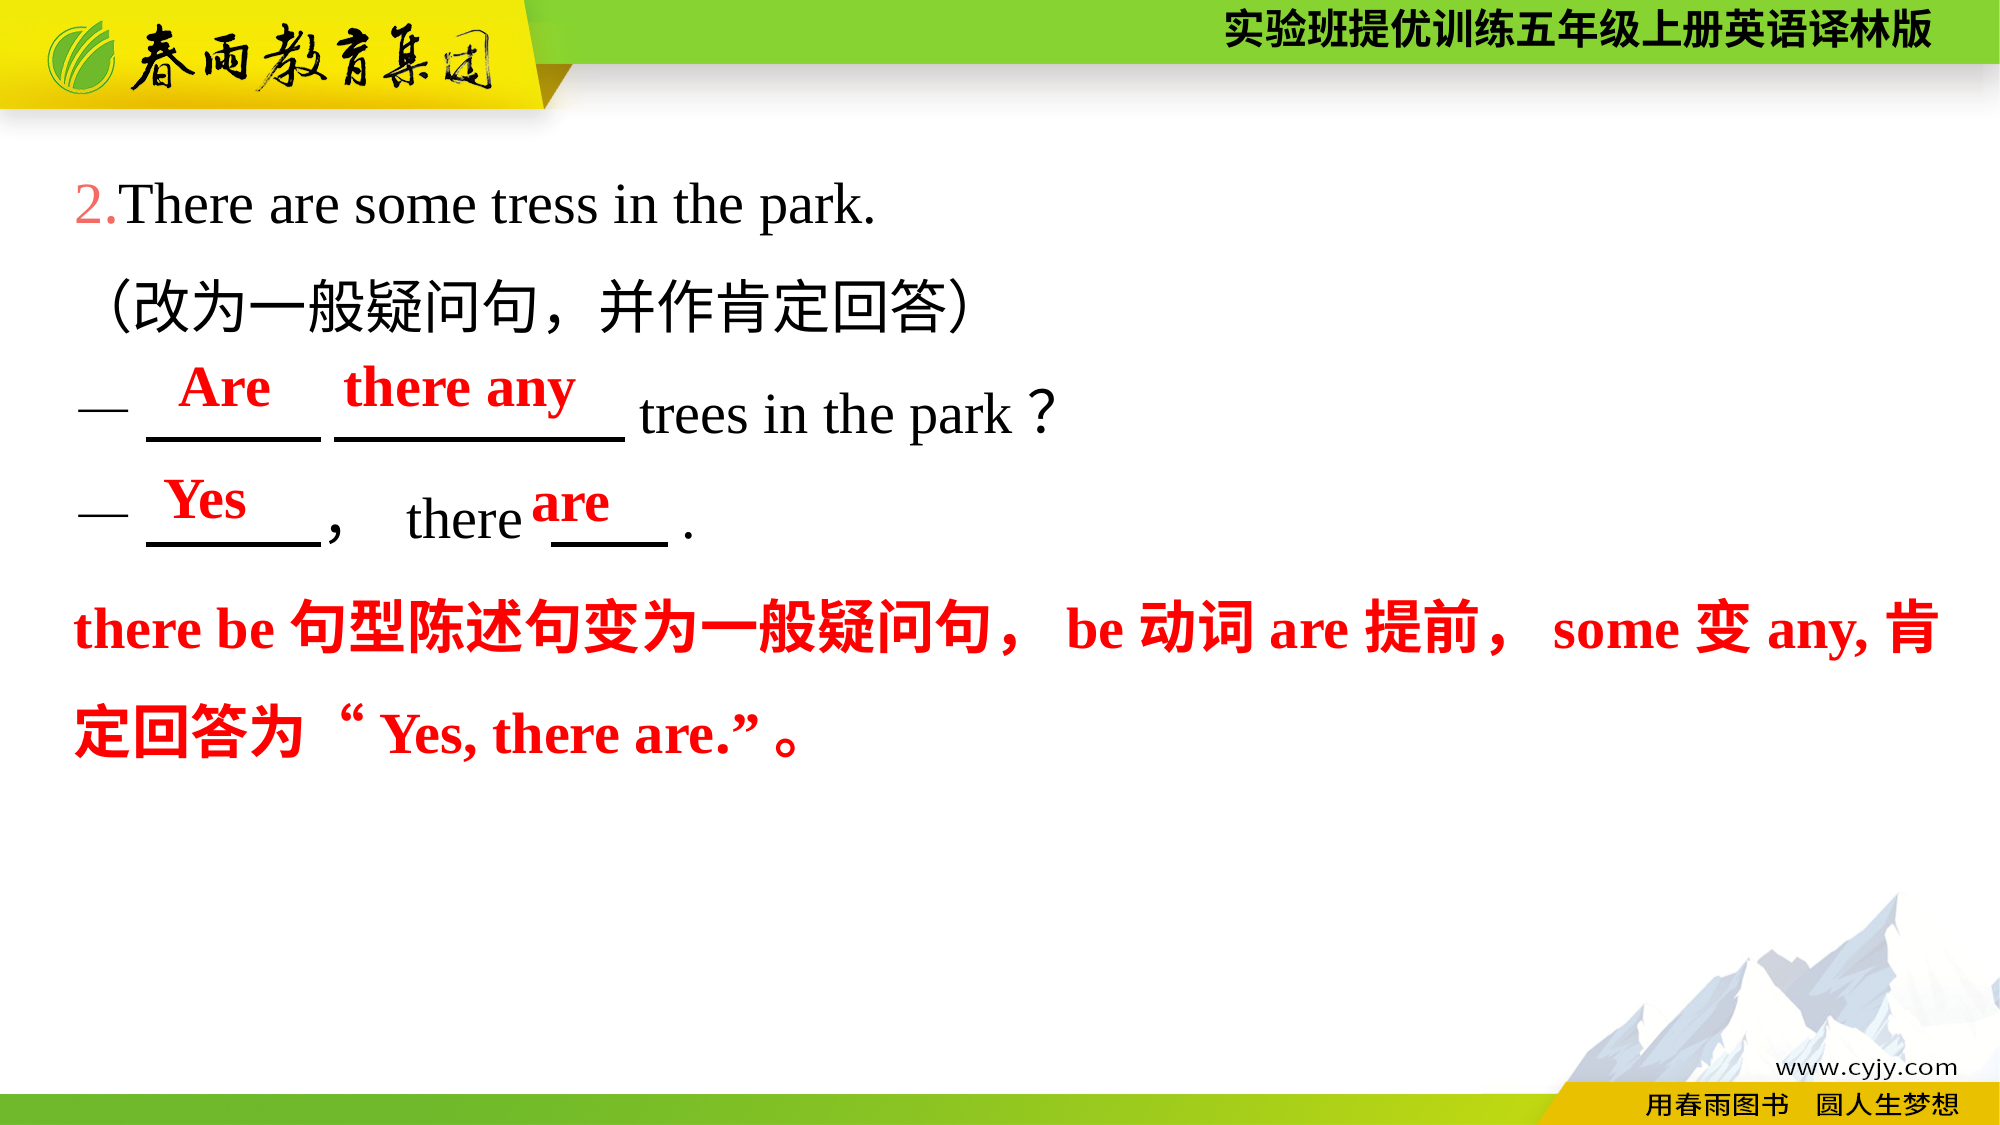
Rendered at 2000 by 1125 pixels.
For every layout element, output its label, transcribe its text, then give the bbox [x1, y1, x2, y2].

text_box are [516, 456, 626, 541]
text_box Are there any [163, 341, 593, 426]
text_box there be句型陈述句变为一般疑问句，be动词are提前，some变any,肯定回答为“Yes, there are.”。 [59, 548, 1957, 773]
text_box Yes [148, 453, 263, 538]
picture [0, 0, 2000, 1125]
list 2.There are some tress in the park. （改为一般疑问句，并作肯定回答） — trees in the park？ — ， there . [59, 122, 1944, 548]
